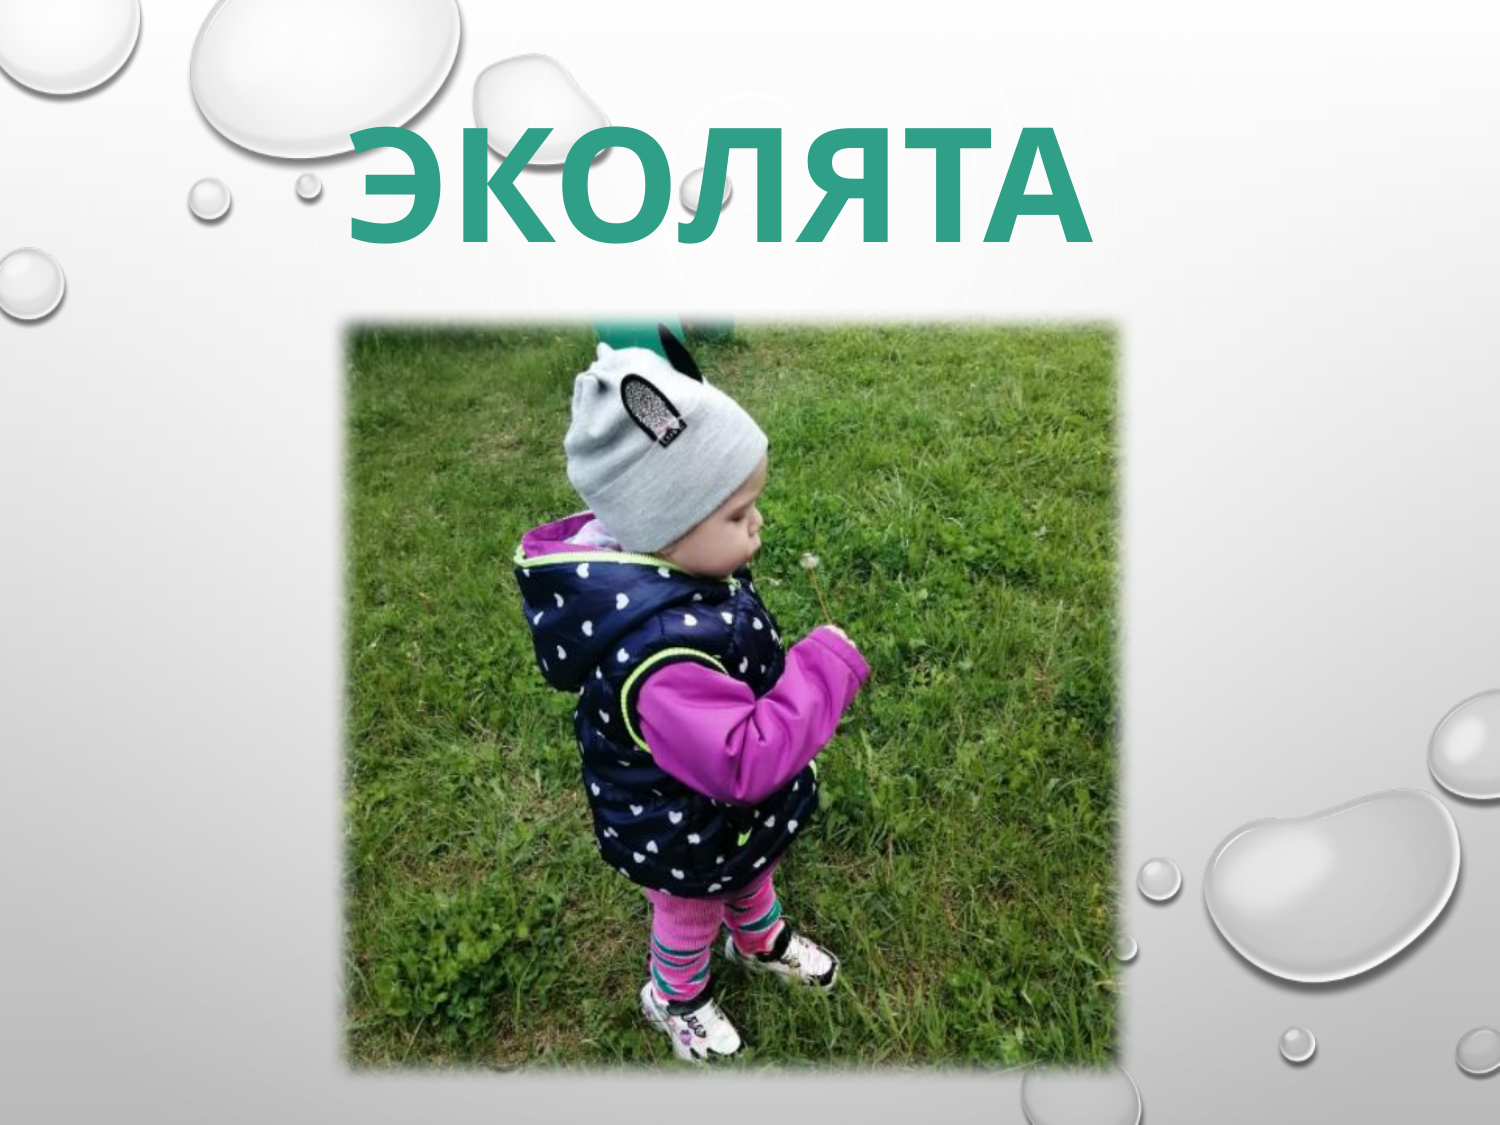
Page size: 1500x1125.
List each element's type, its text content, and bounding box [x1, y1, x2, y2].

title Эколята [0, 96, 1438, 285]
picture [0, 0, 1500, 1125]
